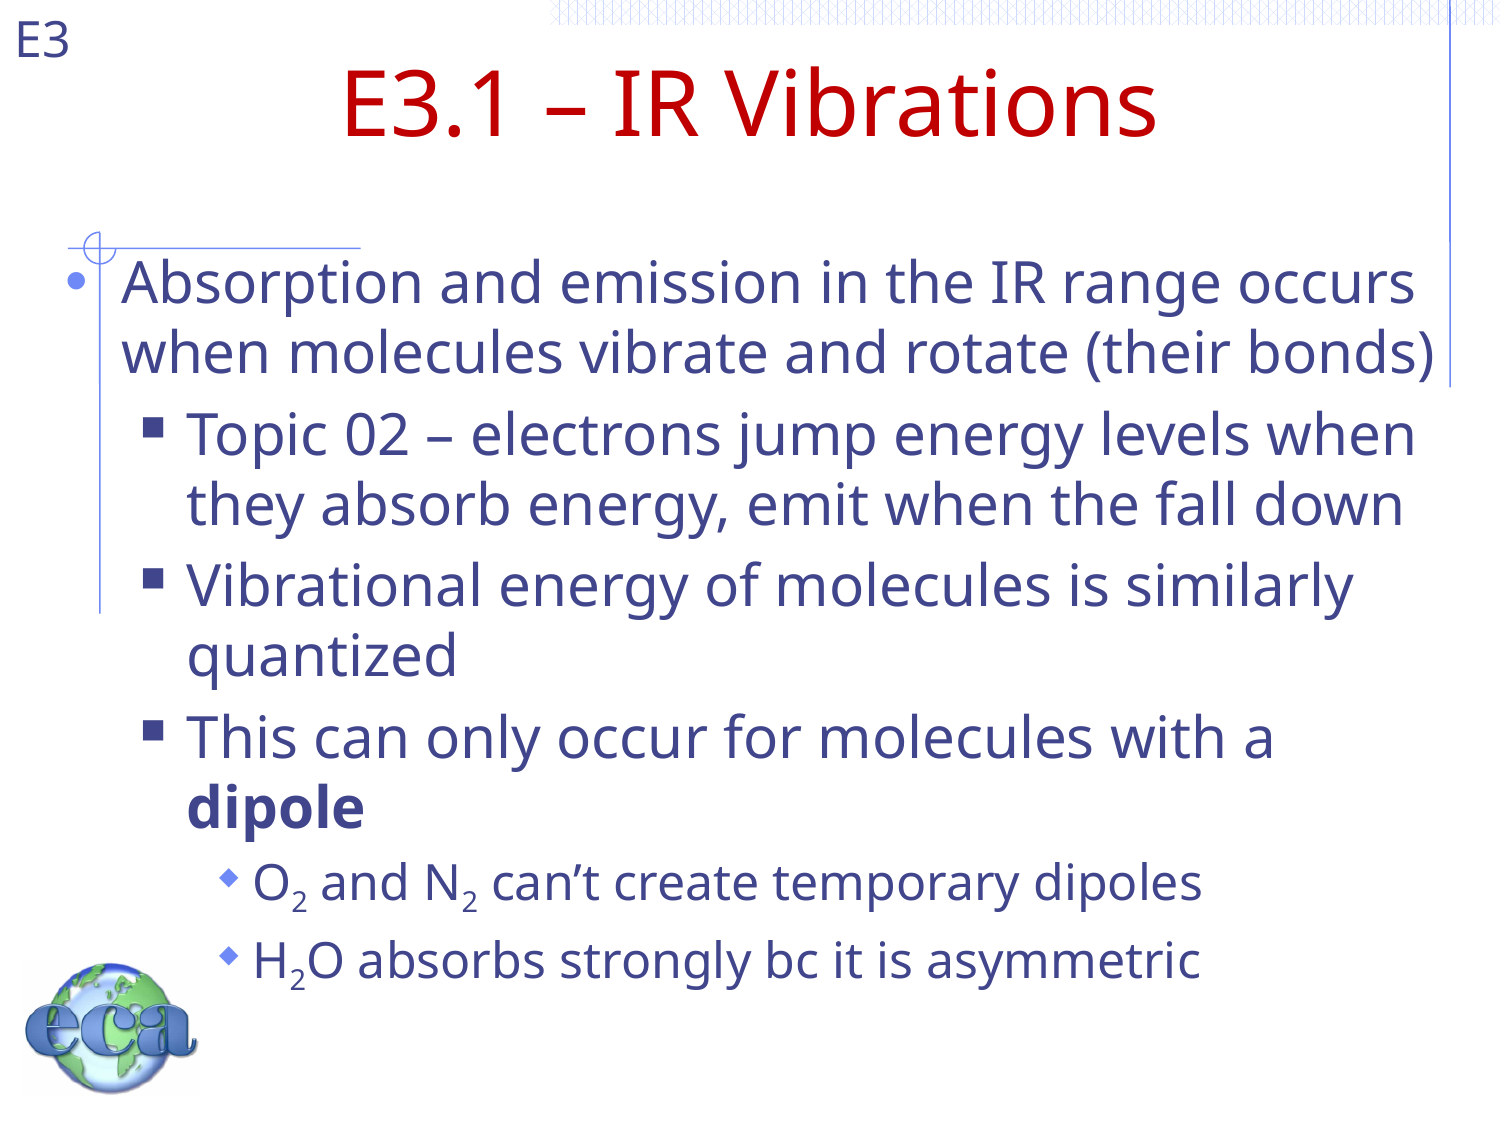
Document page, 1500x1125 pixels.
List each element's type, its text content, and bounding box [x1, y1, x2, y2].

list Absorption and emission in the IR range occurs when molecules vibrate and rotate (their bonds) Topic 02 – electrons jump energy levels when they absorb energy, emit when the fall down Vibrational energy of molecules is similarly quantized This can only occur for molecules with a dipole O2 and N2 can’t create temporary dipoles H2O absorbs strongly bc it is asymmetric [49, 237, 1463, 976]
picture [23, 960, 200, 1096]
title E3.1 – IR Vibrations [37, 24, 1463, 163]
